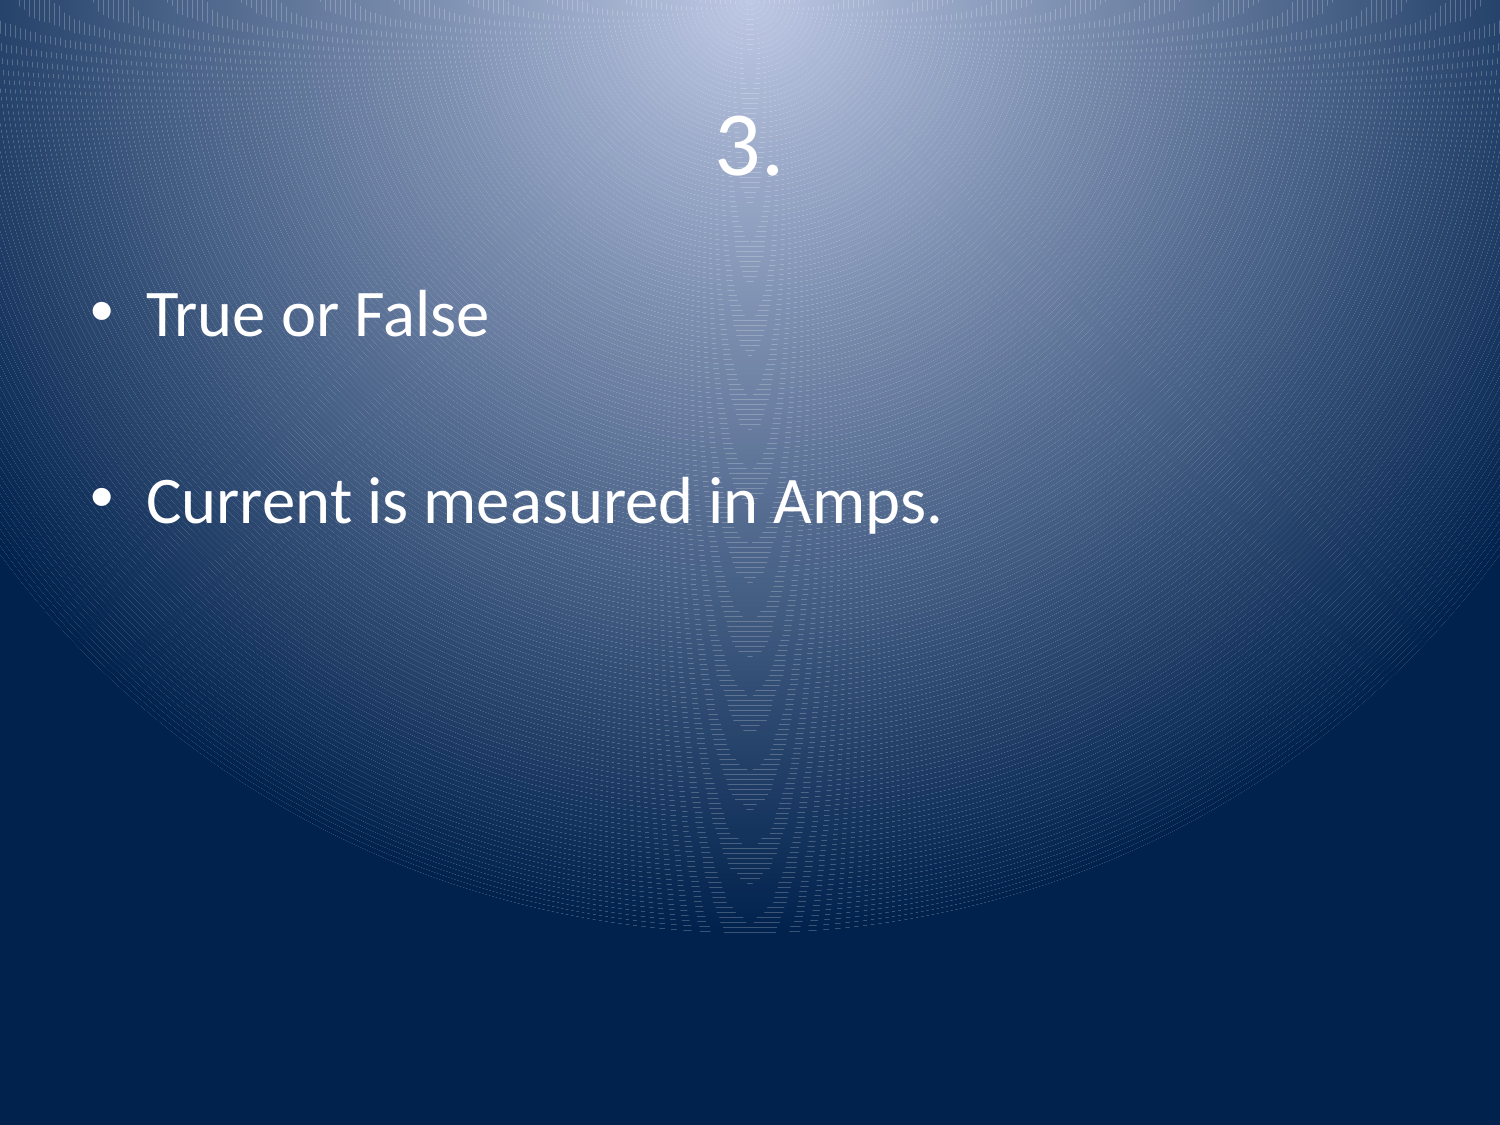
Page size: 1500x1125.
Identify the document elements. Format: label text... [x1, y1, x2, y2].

title 3. [75, 45, 1425, 233]
list True or False Current is measured in Amps. [75, 262, 1425, 1005]
